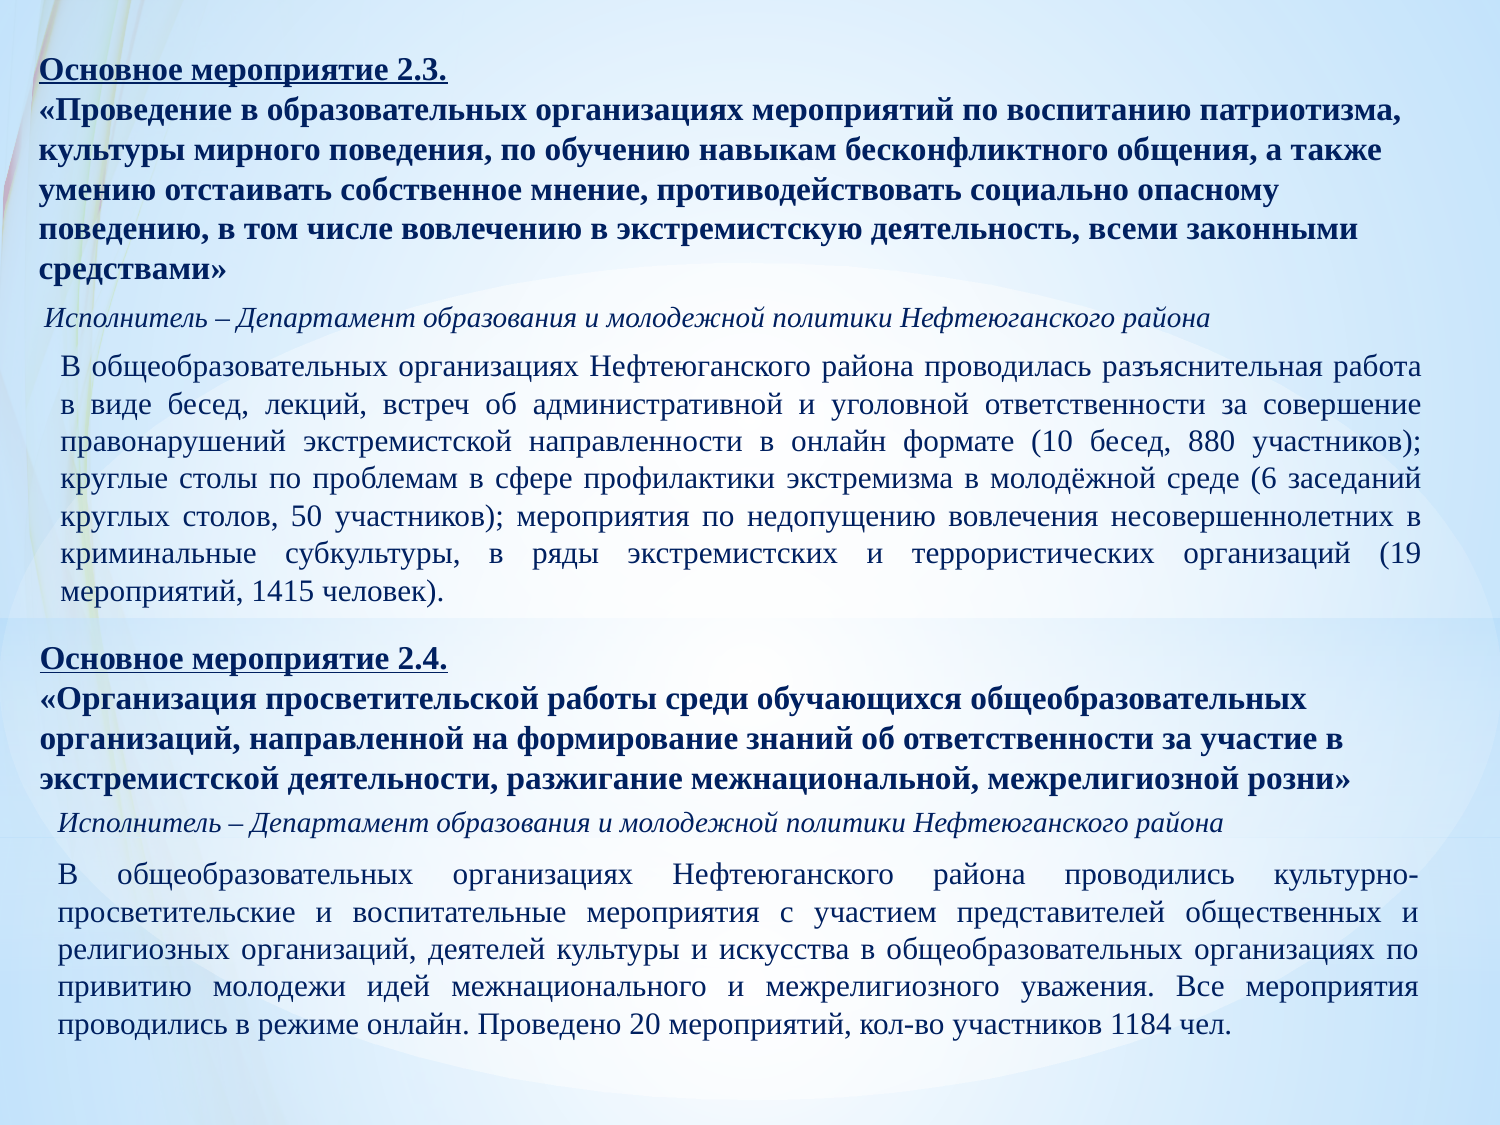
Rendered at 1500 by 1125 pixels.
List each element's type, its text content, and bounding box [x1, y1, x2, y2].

text_box Исполнитель – Департамент образования и молодежной политики Нефтеюганского района [42, 795, 1403, 845]
text_box В общеобразовательных организациях Нефтеюганского района проводились культурно-просветительские и воспитательные мероприятия с участием представителей общественных и религиозных организаций, деятелей культуры и искусства в общеобразовательных организациях по привитию молодежи идей межнационального и межрелигиозного уважения. Все мероприятия проводились в режиме онлайн. Проведено 20 мероприятий, кол-во участников 1184 чел. [42, 845, 1436, 1048]
text_box В общеобразовательных организациях Нефтеюганского района проводилась разъяснительная работа в виде бесед, лекций, встреч об административной и уголовной ответственности за совершение правонарушений экстремистской направленности в онлайн формате (10 бесед, 880 участников); круглые столы по проблемам в сфере профилактики экстремизма в молодёжной среде (6 заседаний круглых столов, 50 участников); мероприятия по недопущению вовлечения несовершеннолетних в криминальные субкультуры, в ряды экстремистских и террористических организаций (19 мероприятий, 1415 человек). [45, 338, 1438, 615]
text_box Исполнитель – Департамент образования и молодежной политики Нефтеюганского района [29, 290, 1390, 341]
list Основное мероприятие 2.4. «Организация просветительской работы среди обучающихся общеобразовательных организаций, направленной на формирование знаний об ответственности за участие в экстремистской деятельности, разжигание межнациональной, межрелигиозной розни» [24, 621, 1454, 811]
list Основное мероприятие 2.3. «Проведение в образовательных организациях мероприятий по воспитанию патриотизма, культуры мирного поведения, по обучению навыкам бесконфликтного общения, а также умению отстаивать собственное мнение, противодействовать социально опасному поведению, в том числе вовлечению в экстремистскую деятельность, всеми законными средствами» [23, 42, 1453, 291]
